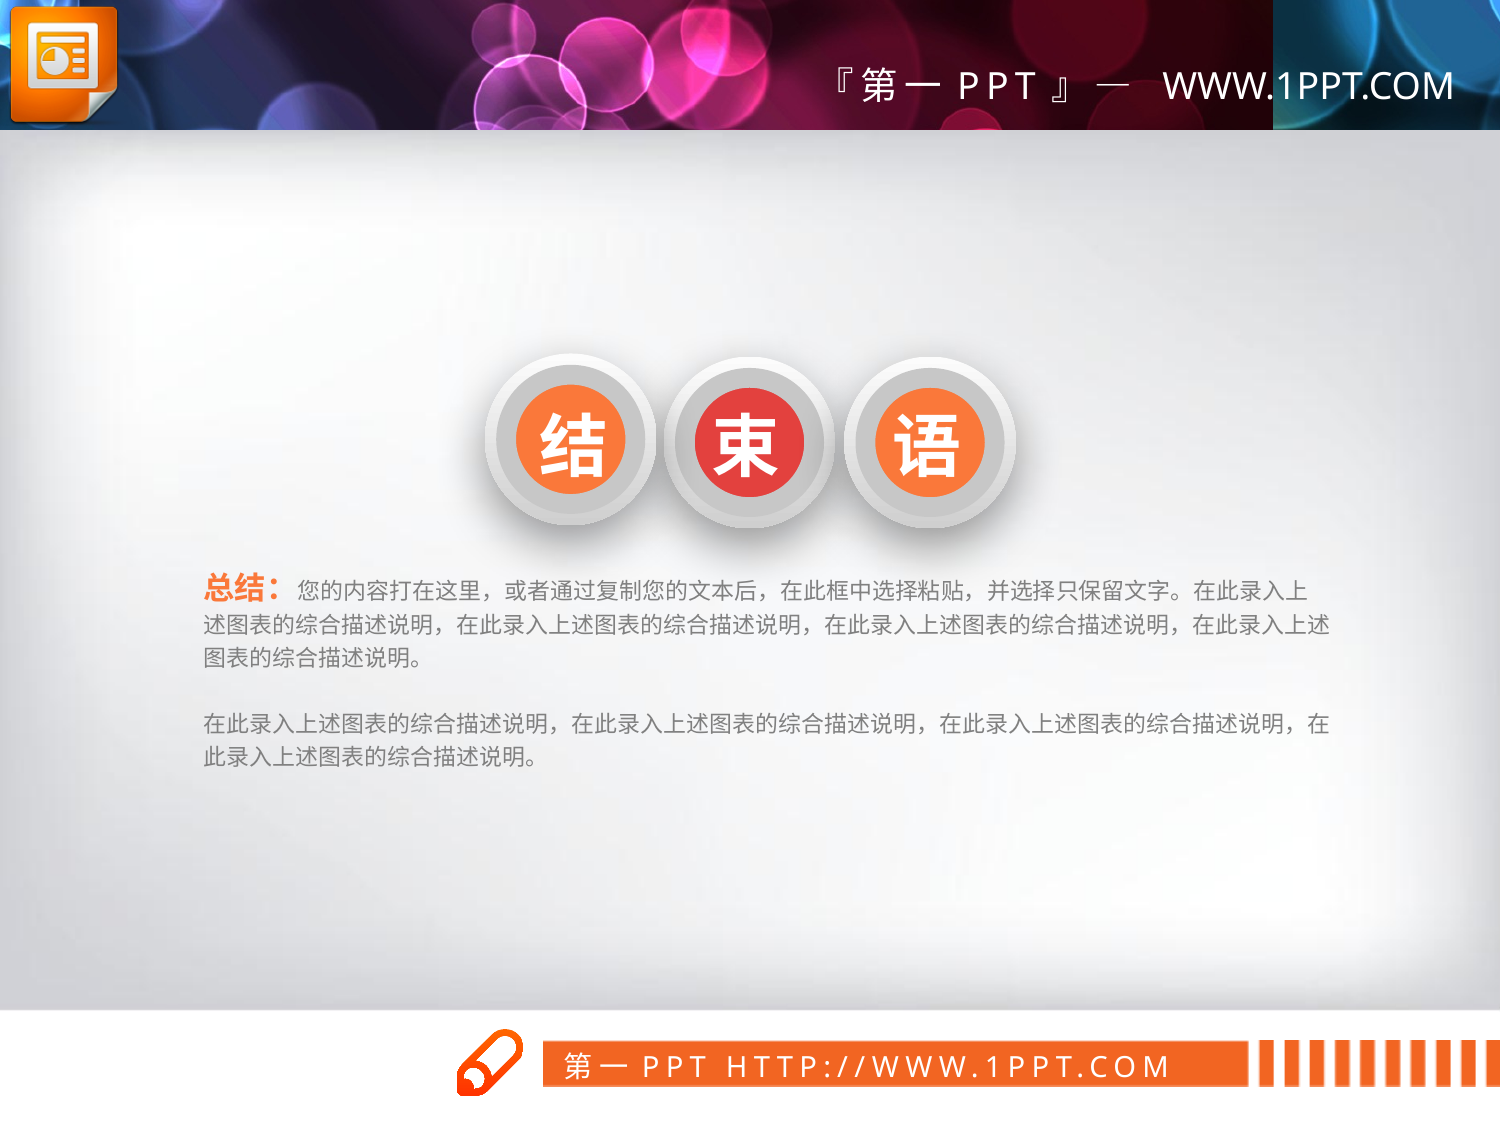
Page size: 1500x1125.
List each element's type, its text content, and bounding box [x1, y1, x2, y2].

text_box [663, 356, 836, 529]
picture [0, 0, 1500, 1012]
picture [543, 1040, 1500, 1087]
text_box 总结：您的内容打在这里，或者通过复制您的文本后，在此框中选择粘贴，并选择只保留文字。在此录入上述图表的综合描述说明，在此录入上述图表的综合描述说明，在此录入上述图表的综合描述说明，在此录入上述图表的综合描述说明。 在此录入上述图表的综合描述说明，在此录入上述图表的综合描述说明，在此录入上述图表的综合描述说明，在此录入上述图表的综合描述说明。 [192, 554, 1344, 776]
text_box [843, 356, 1017, 529]
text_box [484, 353, 657, 526]
